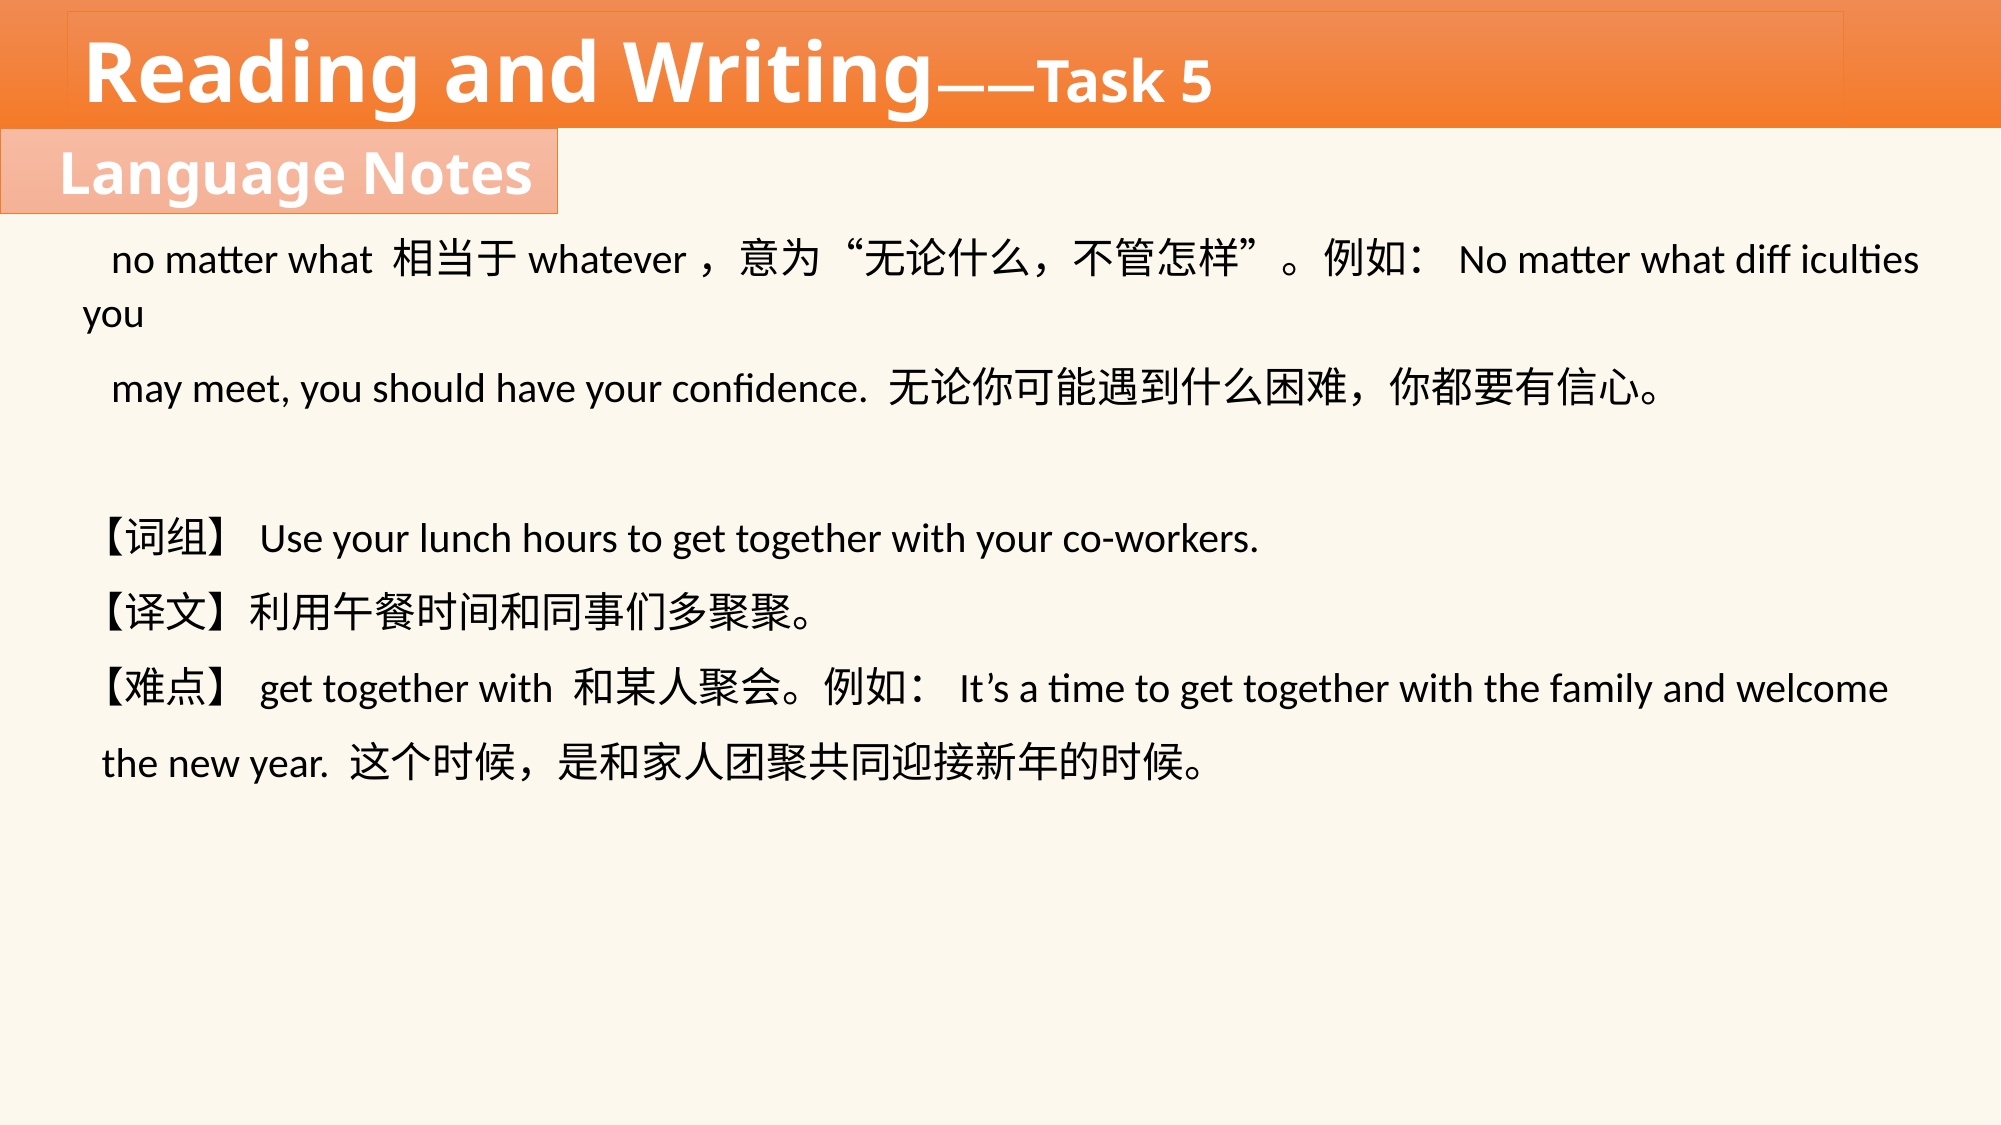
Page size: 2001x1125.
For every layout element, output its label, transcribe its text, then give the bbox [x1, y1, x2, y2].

list no matter what 相当于whatever，意为“无论什么，不管怎样”。例如：No matter what diff iculties you may meet, you should have your confidence. 无论你可能遇到什么困难，你都要有信心。 【词组】Use your lunch hours to get together with your co-workers. 【译文】利用午餐时间和同事们多聚聚。 【难点】get together with 和某人聚会。例如：It’s a time to get together with the family and welcome the new year. 这个时候，是和家人团聚共同迎接新年的时候。 [67, 220, 1960, 1073]
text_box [0, 0, 2000, 215]
